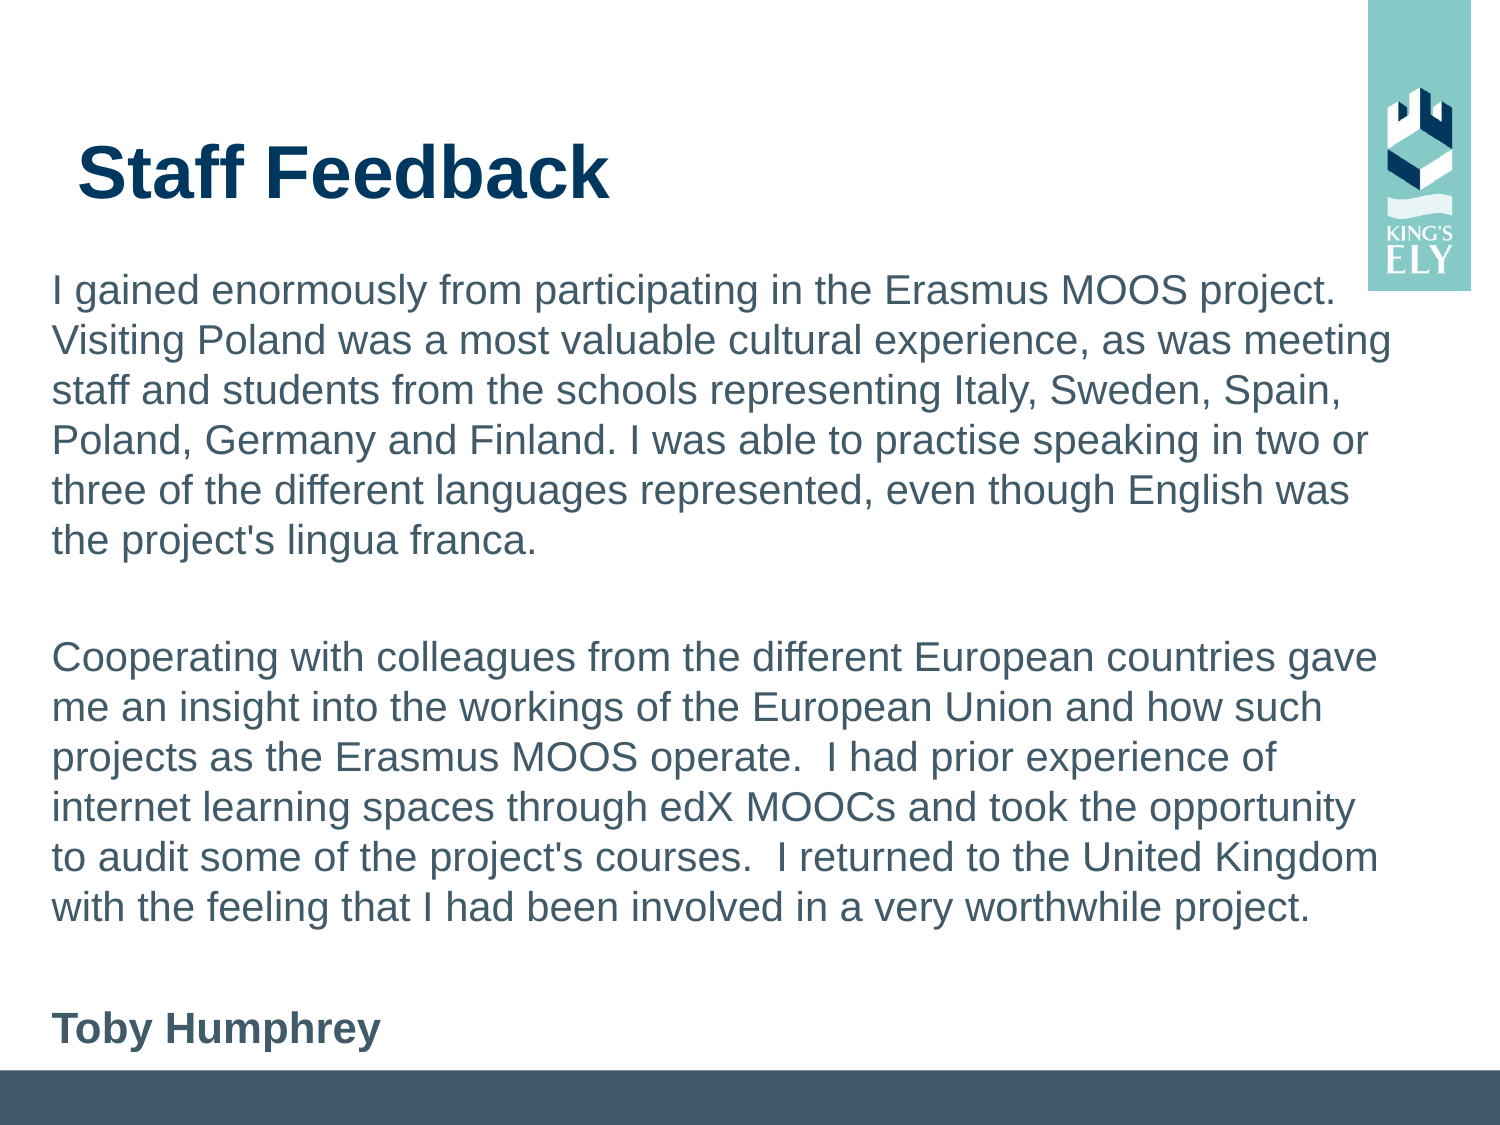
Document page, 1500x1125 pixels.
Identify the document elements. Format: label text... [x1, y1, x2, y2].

list I gained enormously from participating in the Erasmus MOOS project. Visiting Poland was a most valuable cultural experience, as was meeting staff and students from the schools representing Italy, Sweden, Spain, Poland, Germany and Finland. I was able to practise speaking in two or three of the different languages represented, even though English was the project's lingua franca. Cooperating with colleagues from the different European countries gave me an insight into the workings of the European Union and how such projects as the Erasmus MOOS operate. I had prior experience of internet learning spaces through edX MOOCs and took the opportunity to audit some of the project's courses. I returned to the United Kingdom with the feeling that I had been involved in a very worthwhile project. Toby Humphrey [29, 255, 1409, 965]
picture [1368, 0, 1471, 291]
title Staff Feedback [62, 82, 1329, 256]
